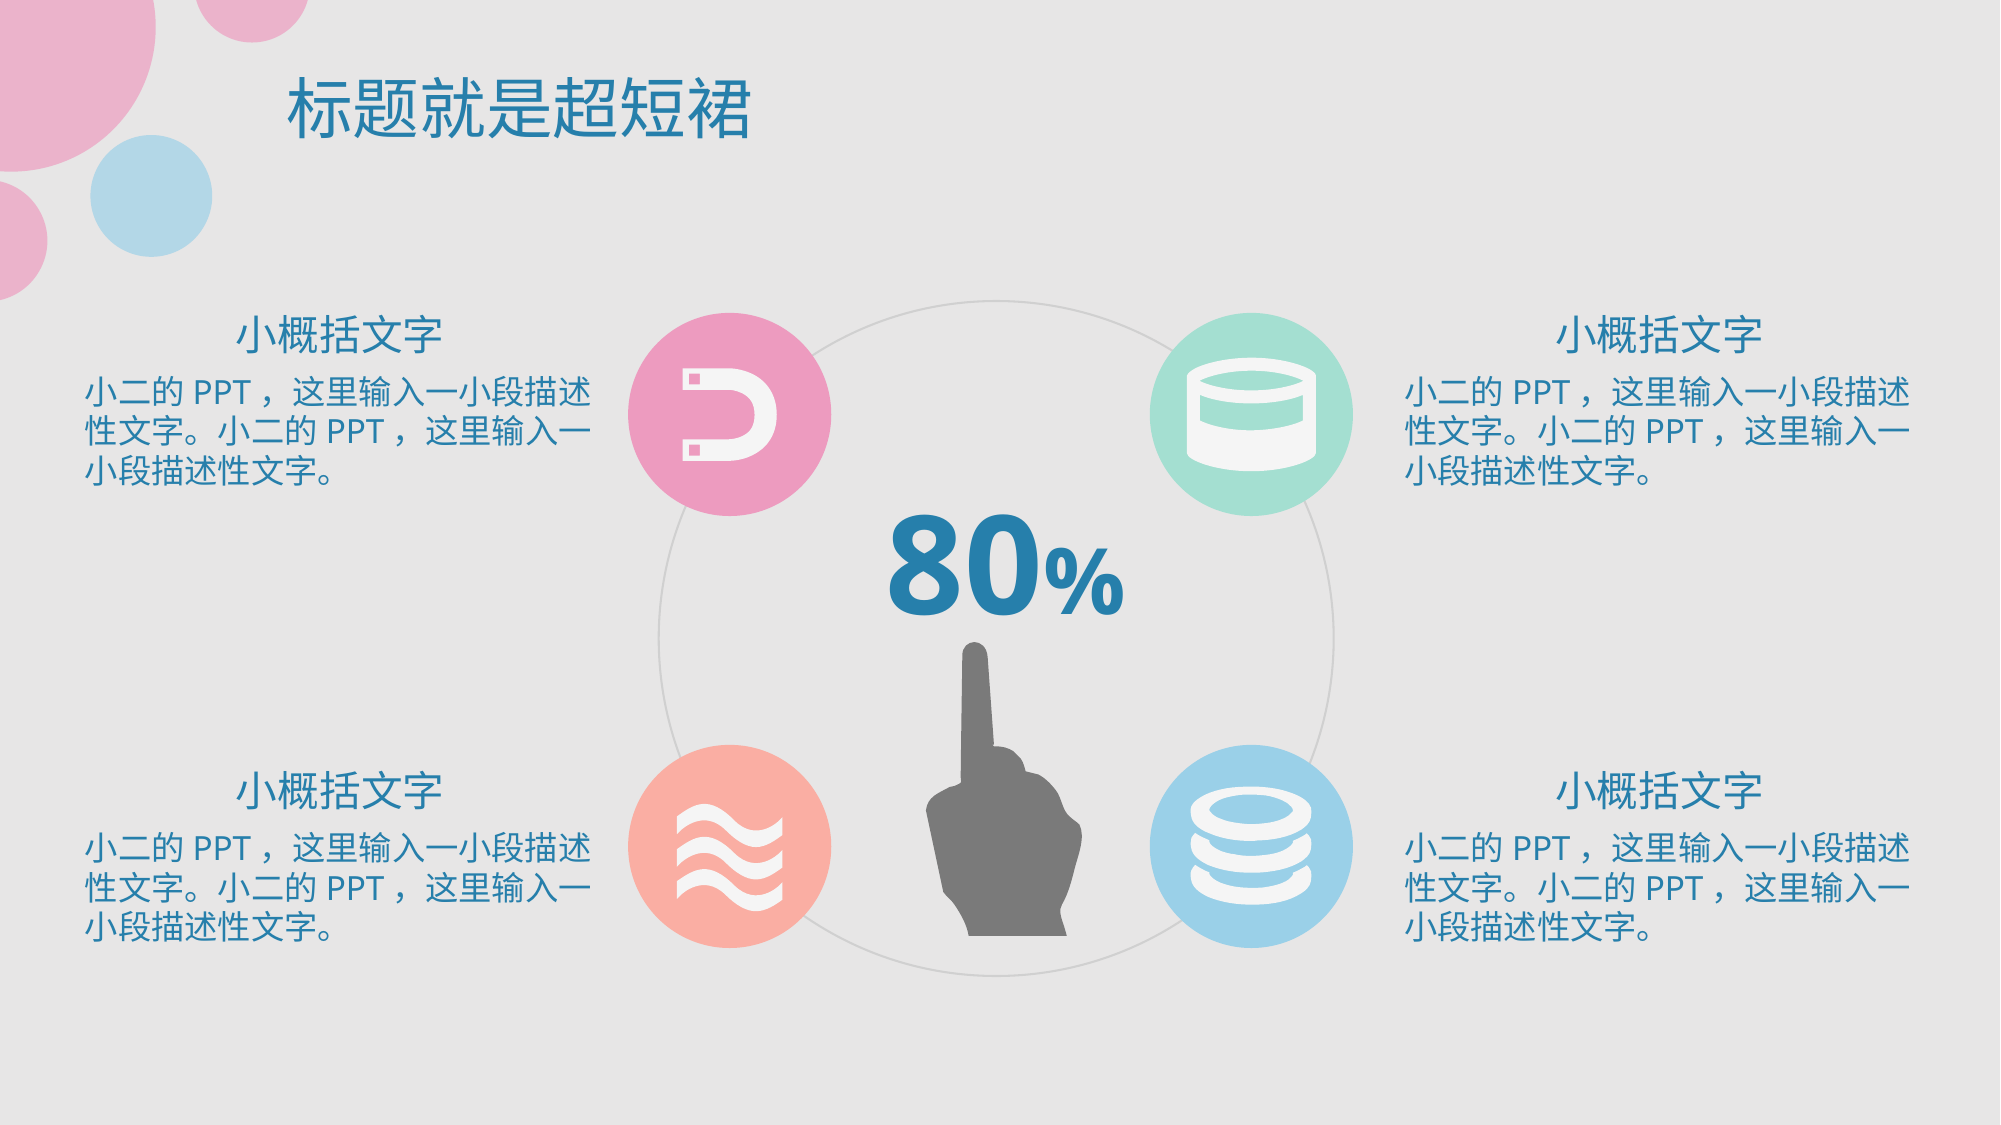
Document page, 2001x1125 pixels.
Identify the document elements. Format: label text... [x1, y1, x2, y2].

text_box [70, 300, 1930, 976]
list 标题就是超短裙 [271, 68, 1114, 172]
